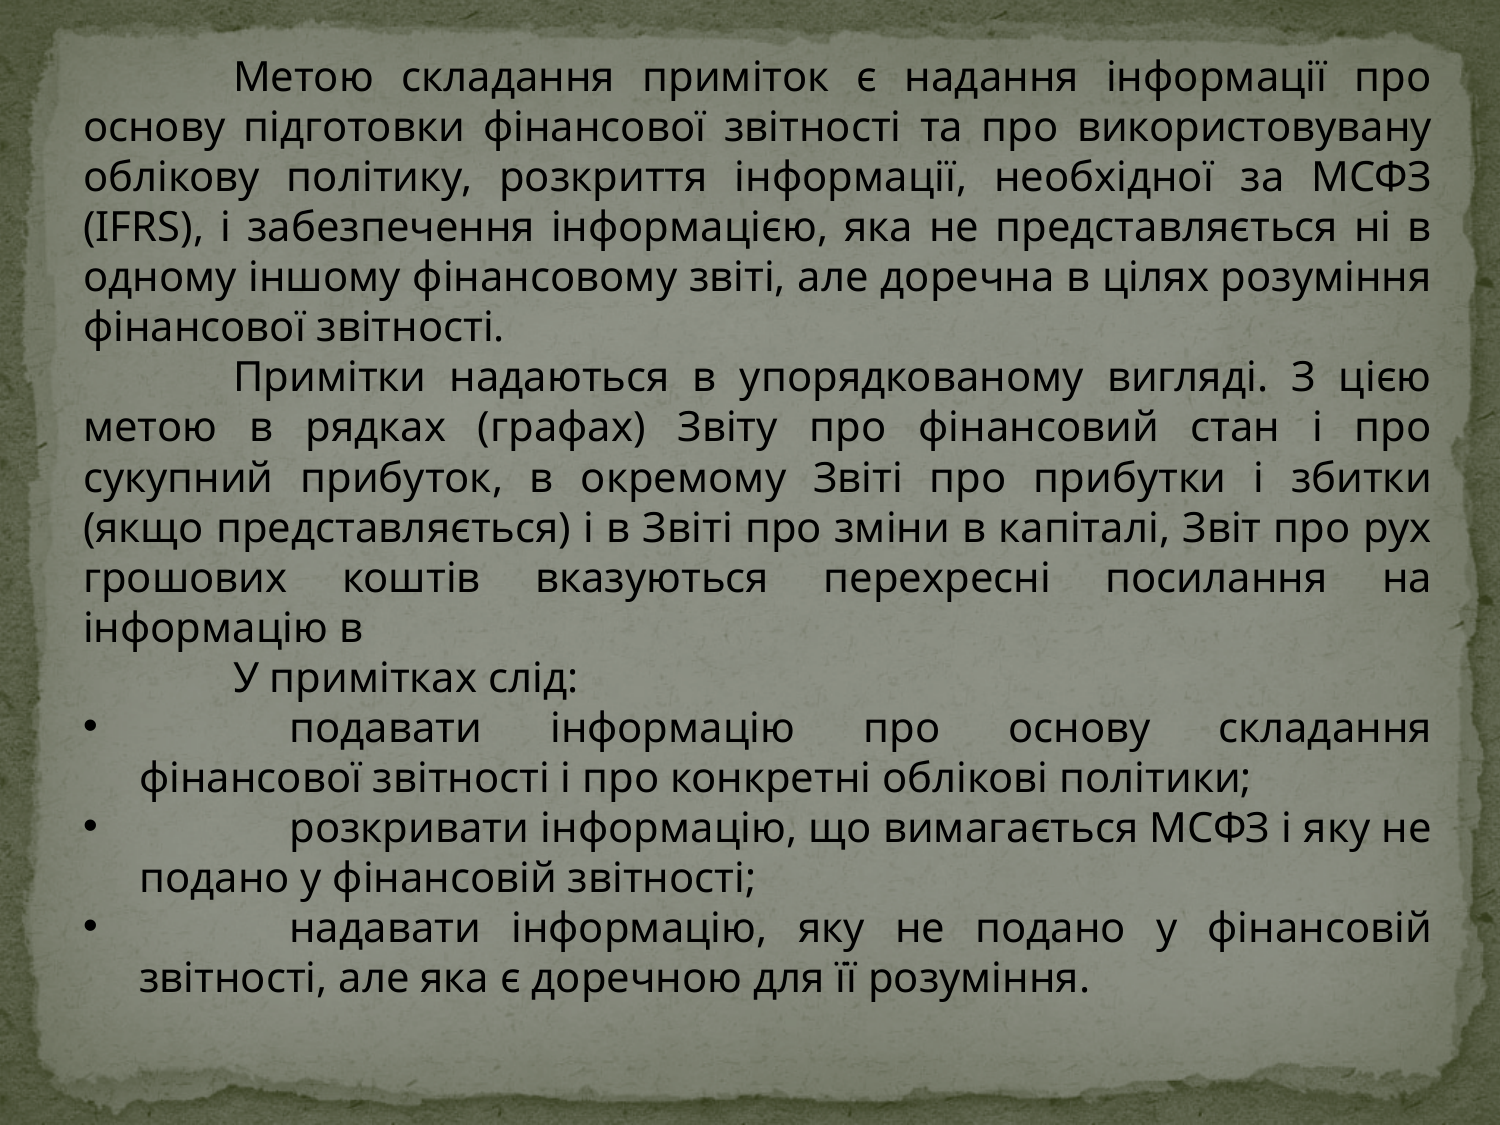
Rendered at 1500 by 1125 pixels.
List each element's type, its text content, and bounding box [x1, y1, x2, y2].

text_box Метою складання приміток є надання інформації про основу підготовки фінансової звітності та про використовувану облікову політику, розкриття інформації, необхідної за МСФЗ (IFRS), і забезпечення інформацією, яка не представляється ні в одному іншому фінансовому звіті, але доречна в цілях розуміння фінансової звітності. Примітки надаються в упорядкованому вигляді. З цією метою в рядках (графах) Звіту про фінансовий стан і про сукупний прибуток, в окремому Звіті про прибутки і збитки (якщо представляється) і в Звіті про зміни в капіталі, Звіт про рух грошових коштів вказуються перехресні посилання на інформацію в У примітках слід: подавати інформацію про основу складання фінансової звітності і про конкретні облікові політики; розкривати інформацію, що вимагається МСФЗ і яку не подано у фінансовій звітності; надавати інформацію, яку не подано у фінансовій звітності, але яка є доречною для її розуміння. [68, 42, 1447, 1008]
